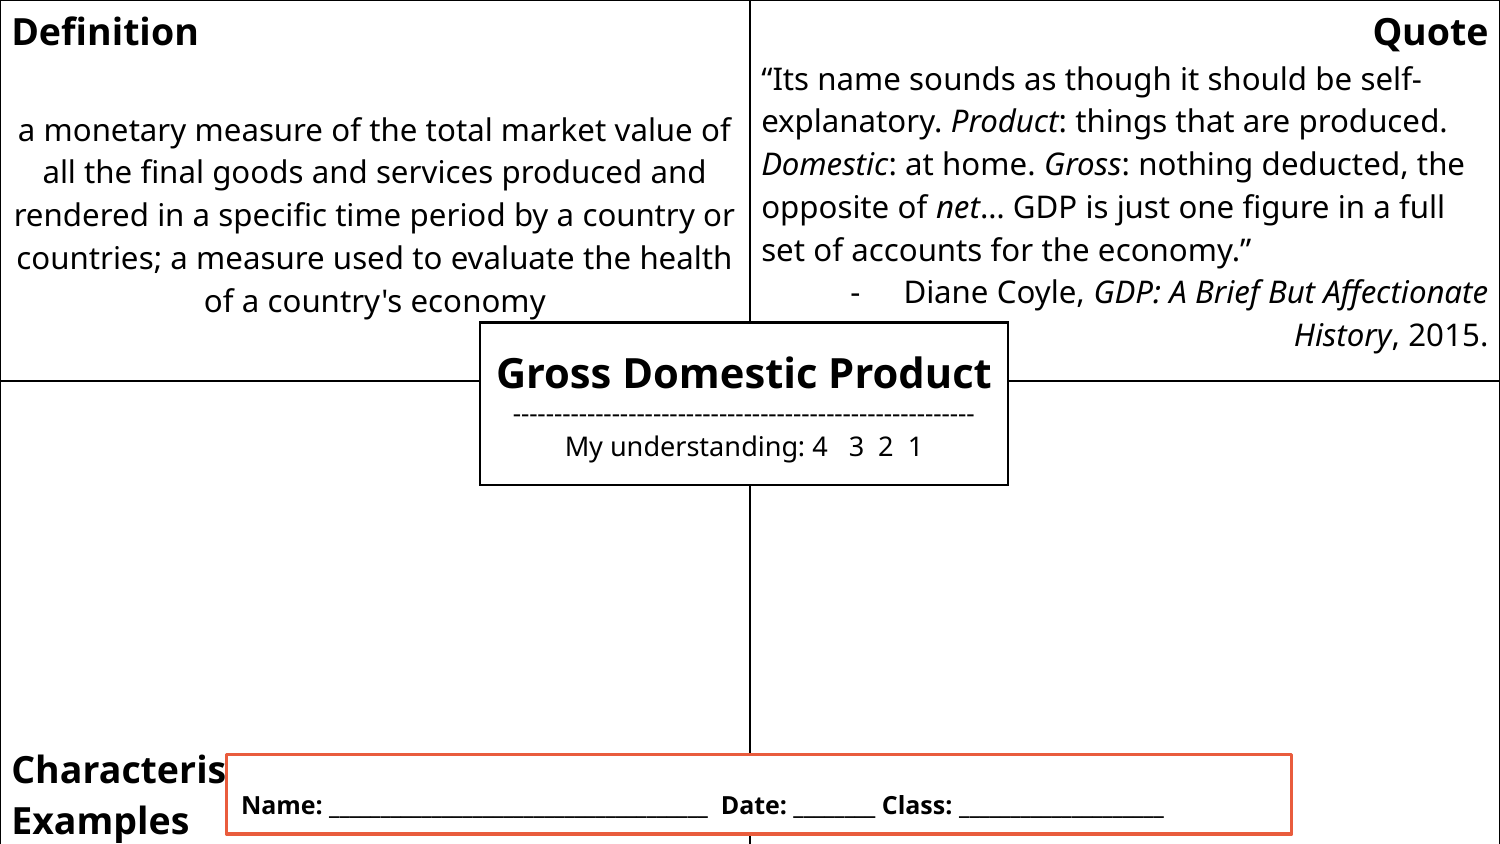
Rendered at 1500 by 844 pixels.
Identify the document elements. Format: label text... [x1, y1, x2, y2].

table_cell Characteristics/ Examples [1, 382, 749, 844]
text_box Gross Domestic Product -------------------------------------------------------- My understanding: 4 3 2 1 [480, 322, 1008, 486]
table_cell Question [751, 382, 1499, 844]
table_header Quote “Its name sounds as though it should be self-explanatory. Product: things that are produced. Domestic: at home. Gross: nothing deducted, the opposite of net… GDP is just one figure in a full set of accounts for the economy.” Diane Coyle, GDP: A Brief But Affectionate History, 2015. [751, 1, 1499, 380]
text_box Name: _____________________________________ Date: ________ Class: ____________________ [226, 754, 1292, 834]
table_header Definition a monetary measure of the total market value of all the final goods and services produced and rendered in a specific time period by a country or countries; a measure used to evaluate the health of a country's economy [1, 1, 749, 380]
